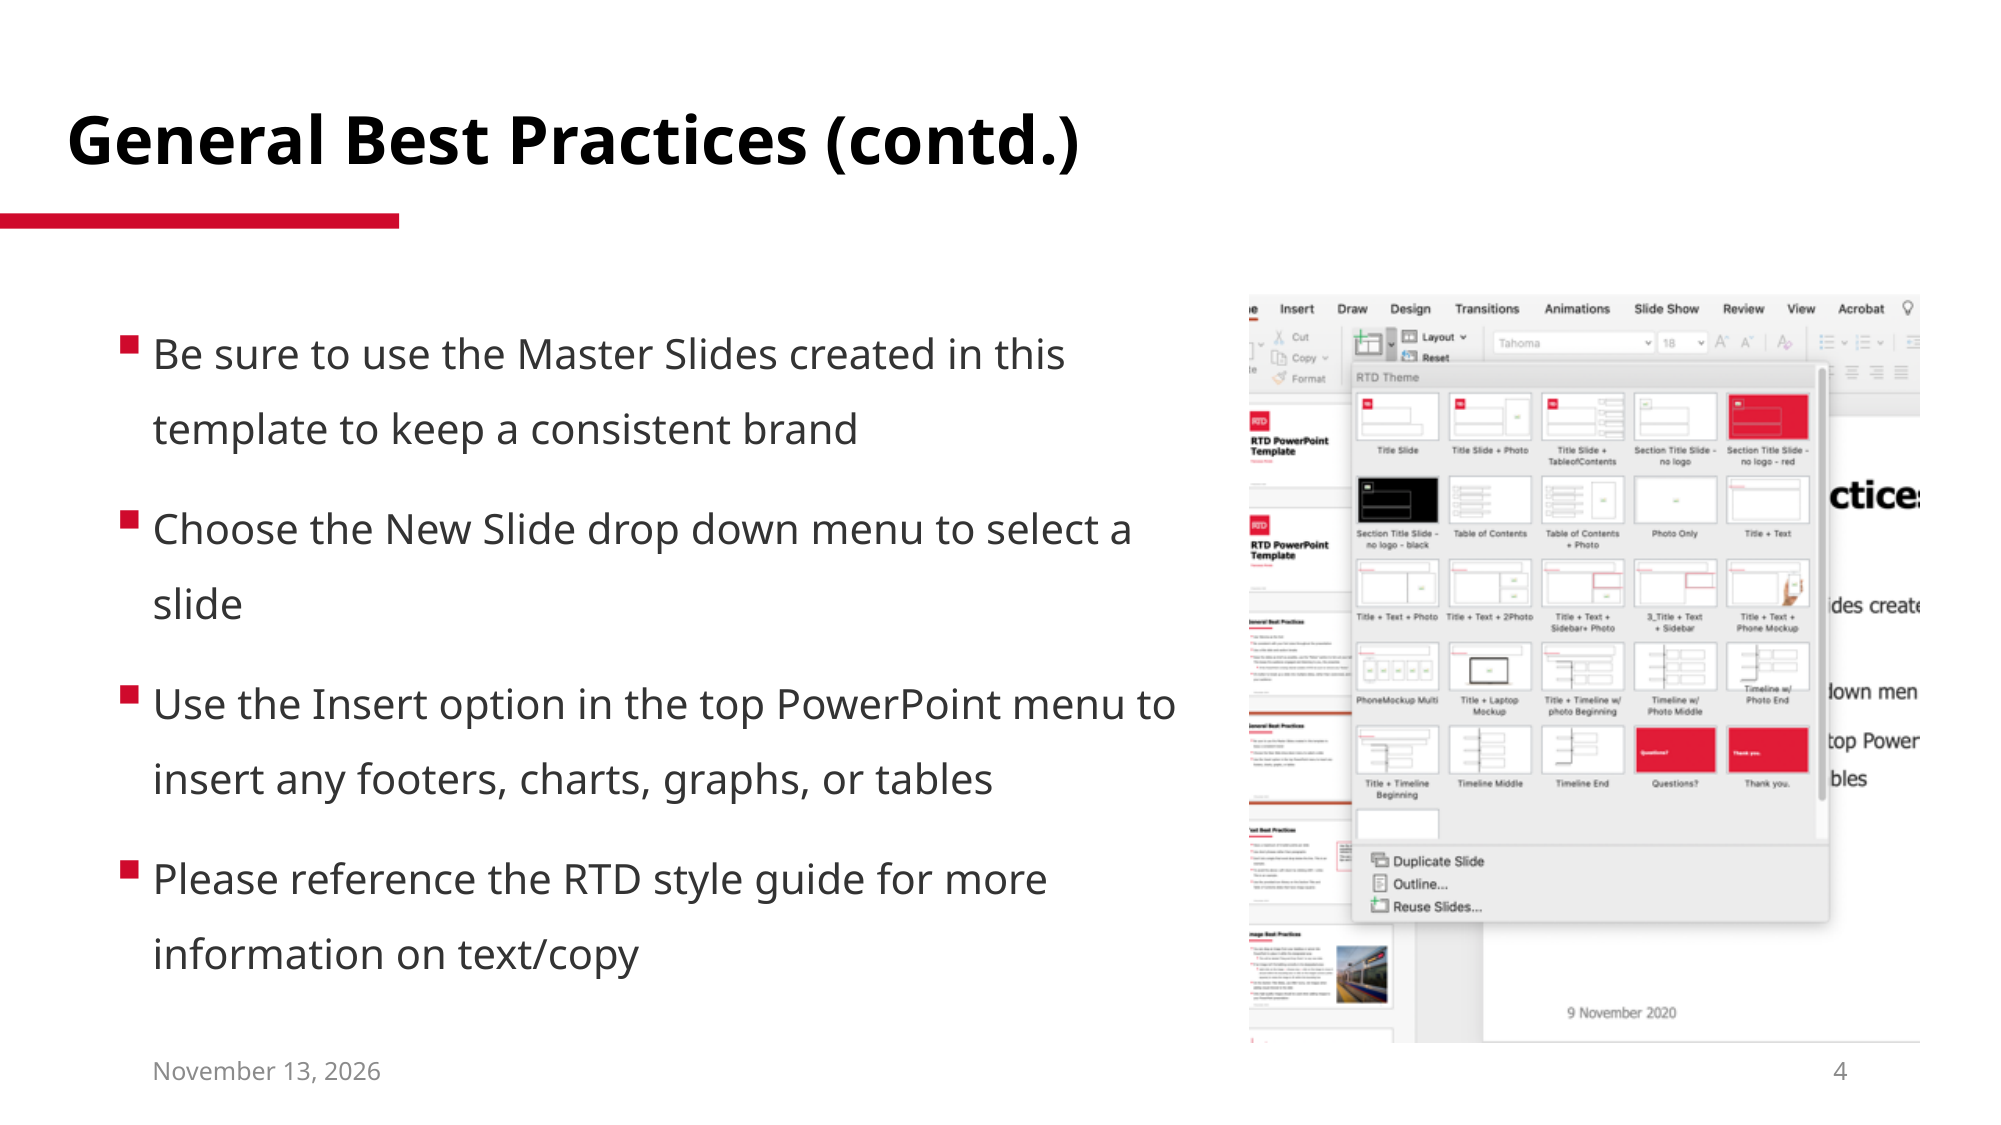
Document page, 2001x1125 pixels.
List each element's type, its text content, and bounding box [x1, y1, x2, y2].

picture [1249, 294, 1920, 1043]
slide_number 4 [1412, 1043, 1863, 1103]
list Be sure to use the Master Slides created in this template to keep a consistent brand Choose the New Slide drop down menu to select a slide Use the Insert option in the top PowerPoint menu to insert any footers, charts, graphs, or tables Please reference the RTD style guide for more information on text/copy [100, 294, 1217, 1043]
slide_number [137, 1042, 588, 1103]
title General Best Practices (contd.) [51, 34, 1777, 252]
